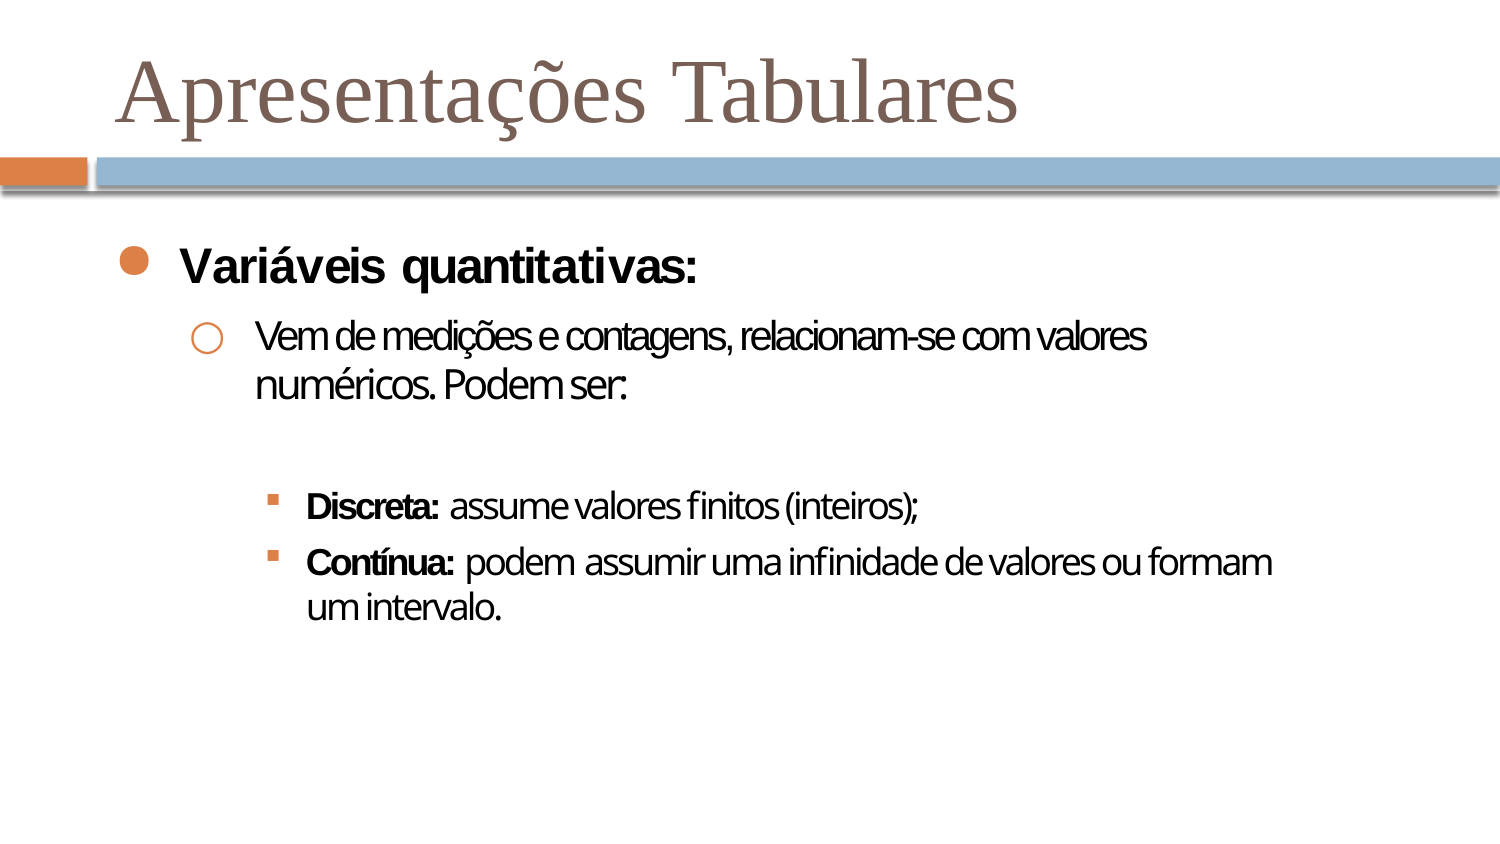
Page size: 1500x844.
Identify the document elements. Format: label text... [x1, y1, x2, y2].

picture [0, 156, 1500, 203]
text_box Variáveis quantitativas: Vem de medições e contagens, relacionam-se com valores numéricos. Podem ser: Discreta: assume valores finitos (inteiros); Contínua: podem assumir uma infinidade de valores ou formam um intervalo. [112, 218, 1314, 628]
title Apresentações Tabulares [112, 28, 1027, 172]
